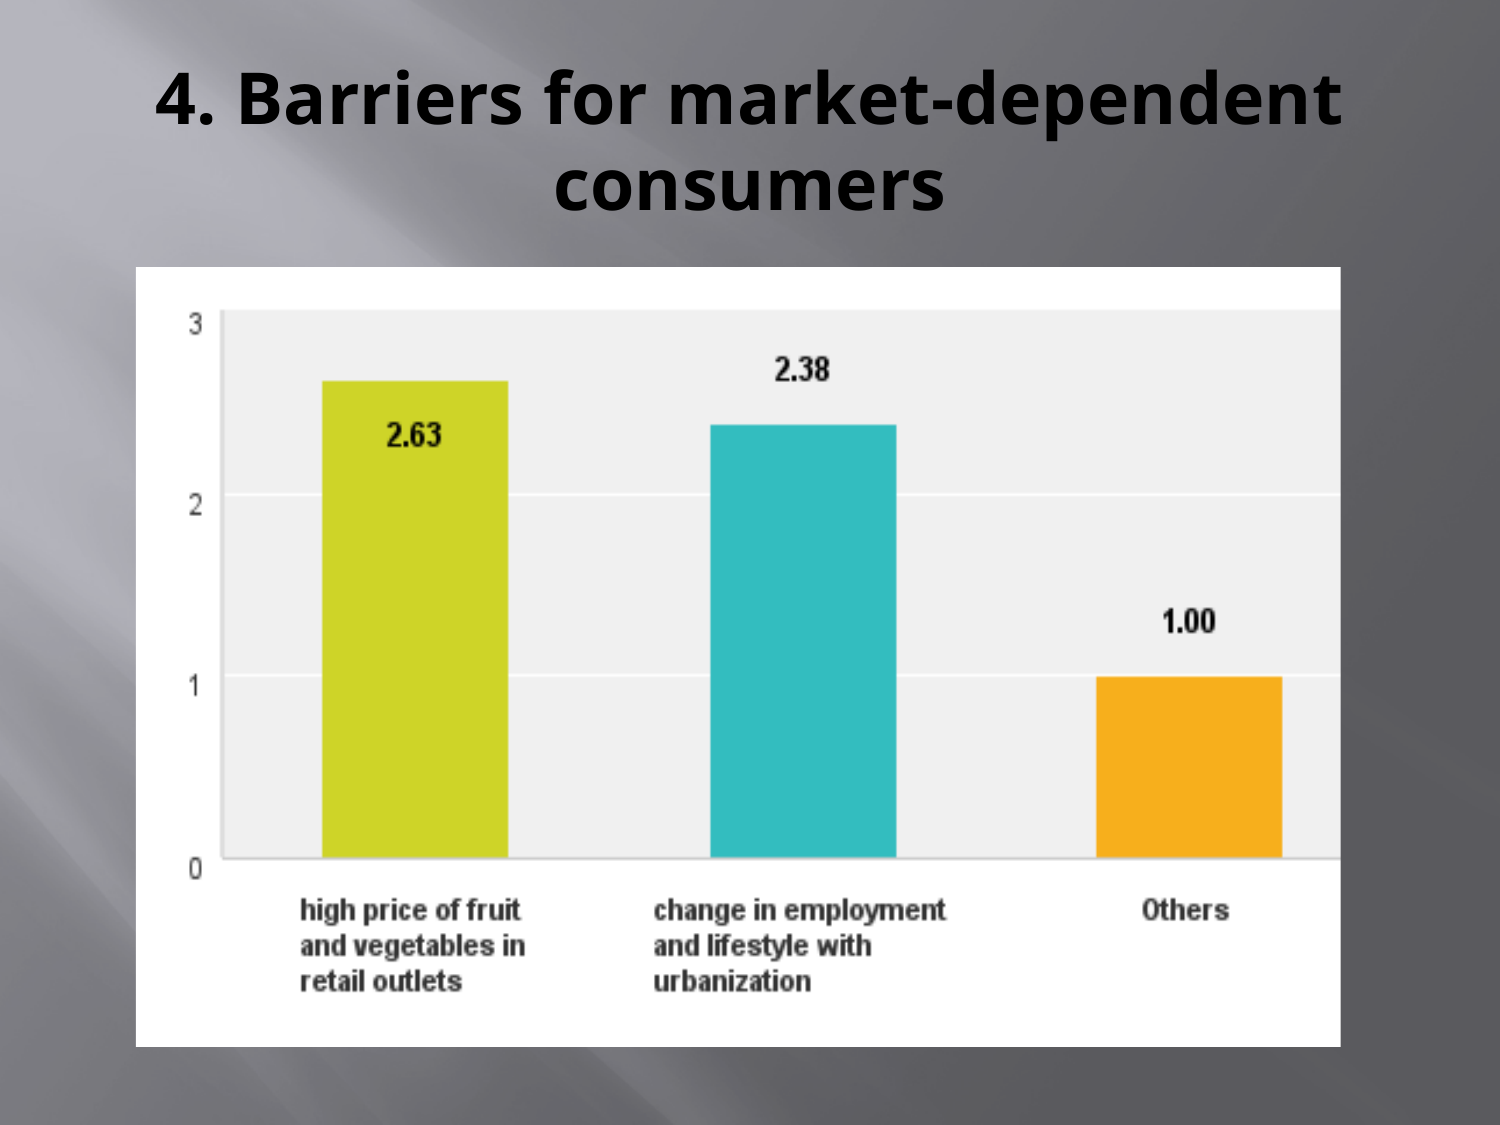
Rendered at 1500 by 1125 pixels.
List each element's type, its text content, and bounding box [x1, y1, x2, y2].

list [135, 266, 1341, 1047]
title 4. Barriers for market-dependent consumers [75, 45, 1425, 233]
